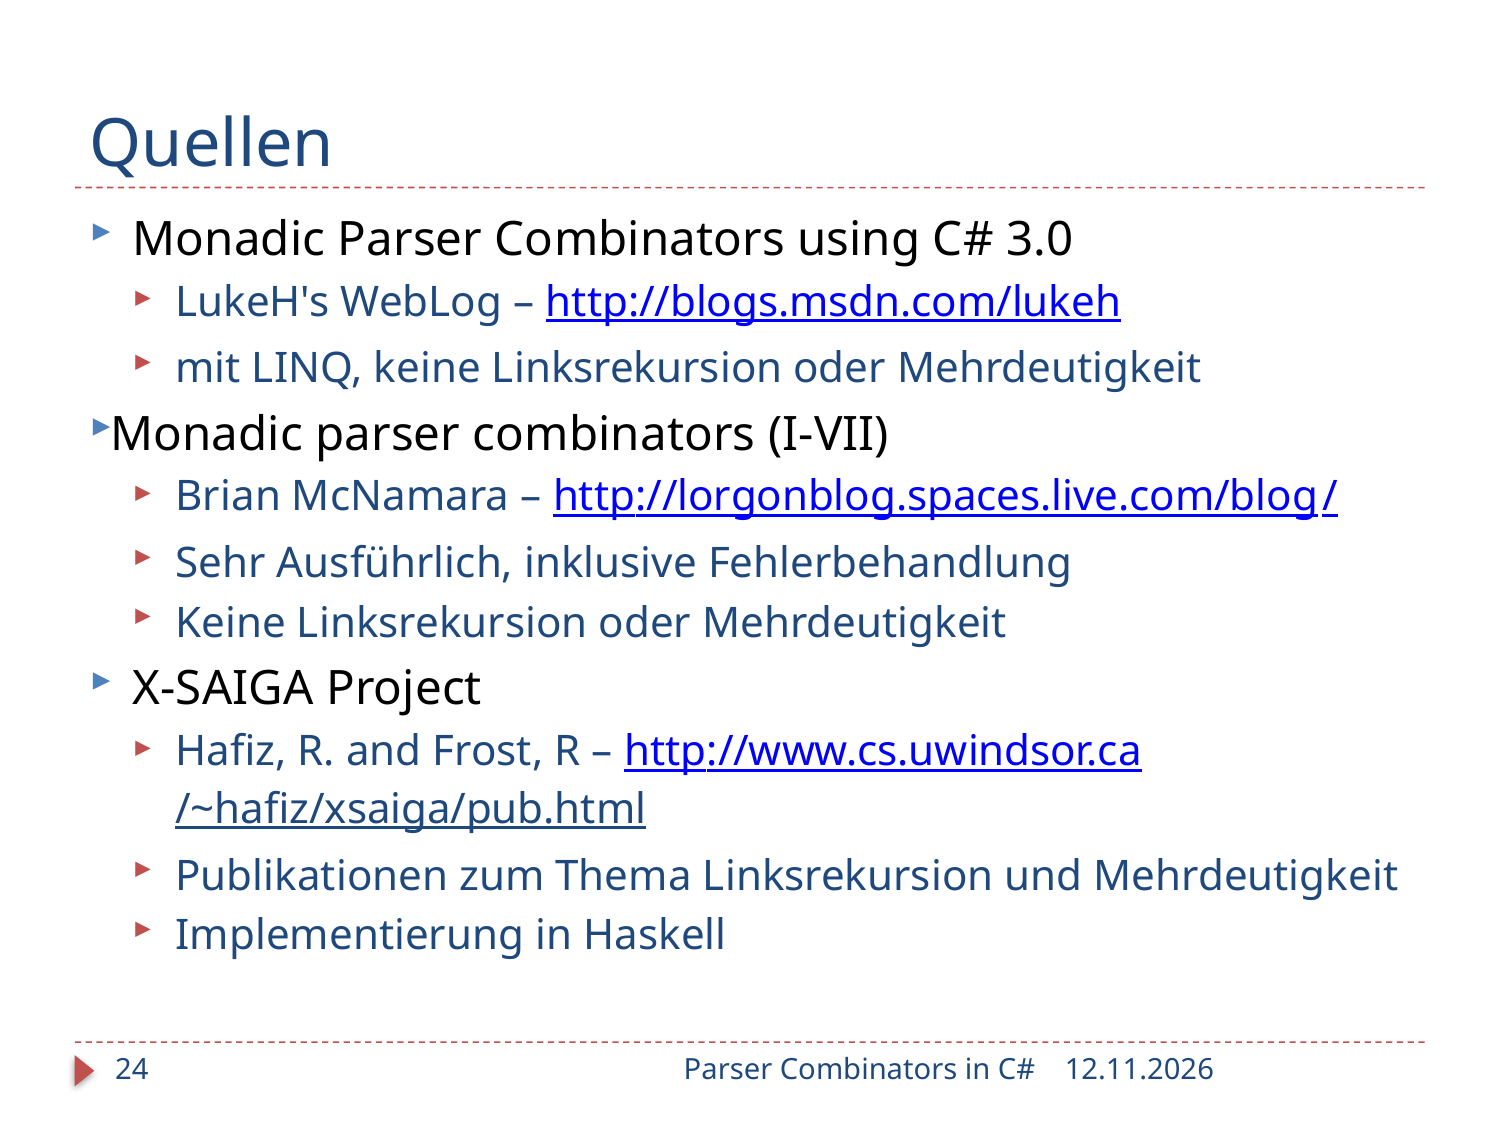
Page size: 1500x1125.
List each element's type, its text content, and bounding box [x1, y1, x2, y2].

title Quellen [75, 24, 1425, 188]
slide_number 24 [100, 1042, 426, 1103]
footer Parser Combinators in C# [475, 1042, 1051, 1103]
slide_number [1051, 1042, 1426, 1103]
list Monadic Parser Combinators using C# 3.0 LukeH's WebLog – http://blogs.msdn.com/lukeh mit LINQ, keine Linksrekursion oder Mehrdeutigkeit Monadic parser combinators (I-VII) Brian McNamara – http://lorgonblog.spaces.live.com/blog/ Sehr Ausführlich, inklusive Fehlerbehandlung Keine Linksrekursion oder Mehrdeutigkeit X-SAIGA Project Hafiz, R. and Frost, R – http://www.cs.uwindsor.ca/~hafiz/xsaiga/pub.html Publikationen zum Thema Linksrekursion und Mehrdeutigkeit Implementierung in Haskell [75, 200, 1425, 1010]
